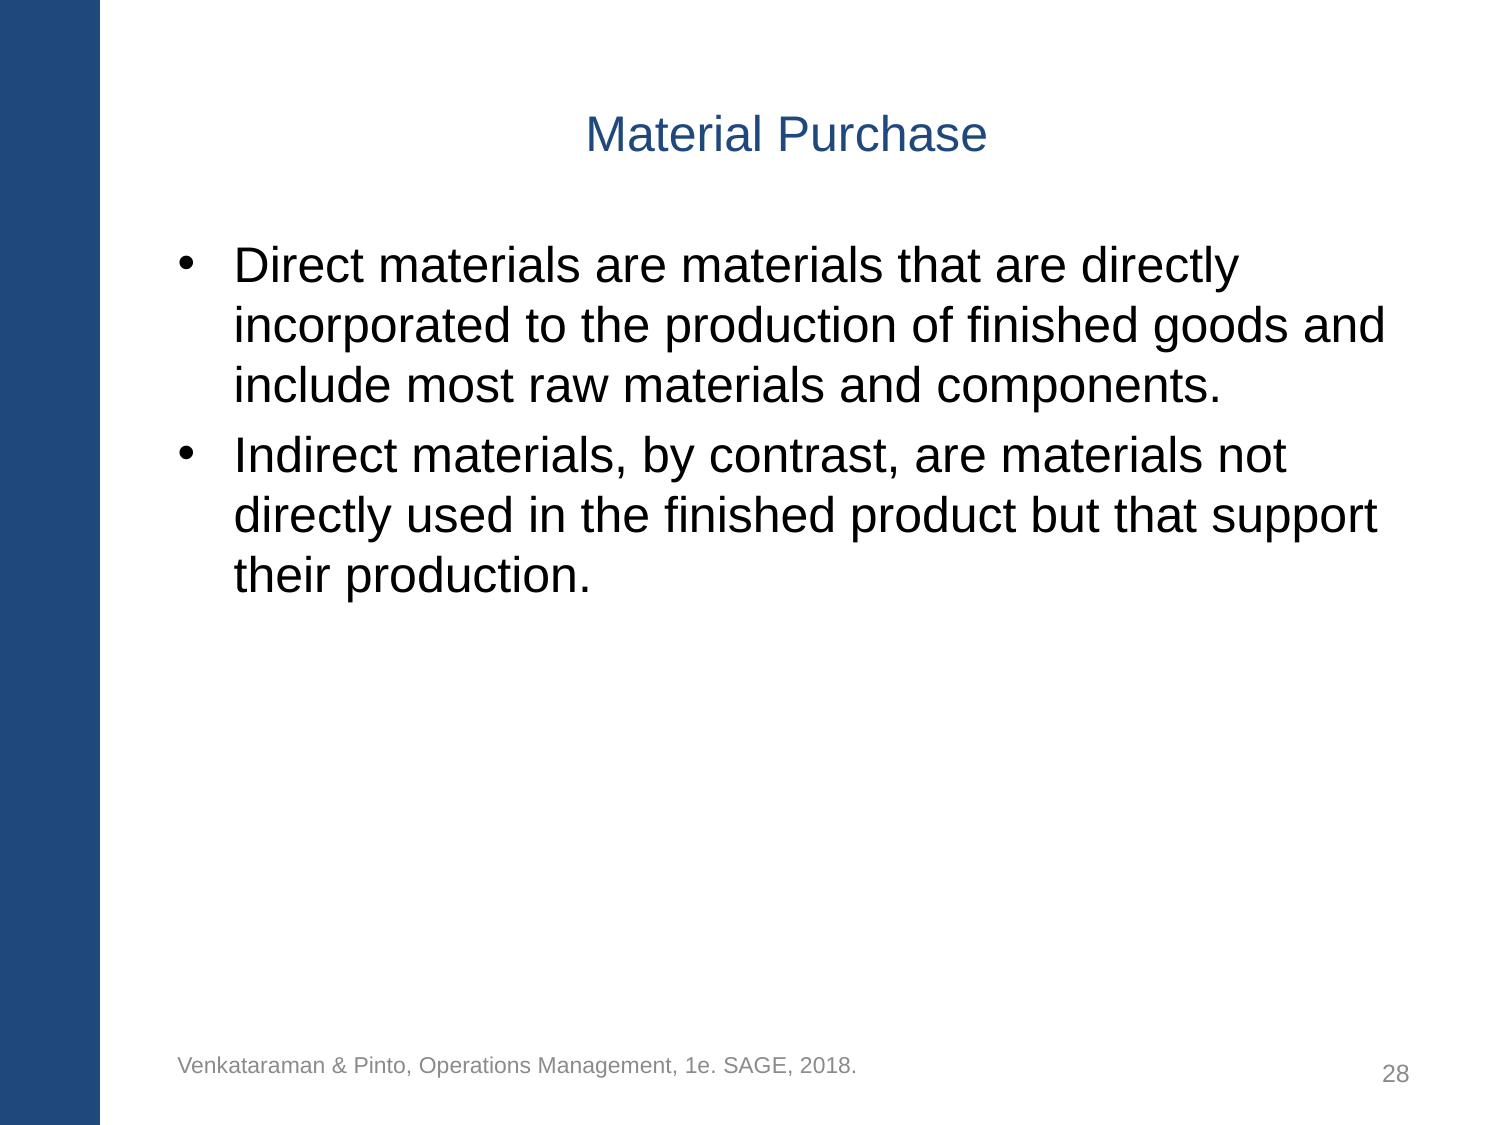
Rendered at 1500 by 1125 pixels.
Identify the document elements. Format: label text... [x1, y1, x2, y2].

title Material Purchase [162, 37, 1425, 224]
list Direct materials are materials that are directly incorporated to the production of finished goods and include most raw materials and components. Indirect materials, by contrast, are materials not directly used in the finished product but that support their production. [162, 224, 1425, 1013]
footer Venkataraman & Pinto, Operations Management, 1e. SAGE, 2018. [162, 1042, 1313, 1103]
slide_number 28 [1350, 1042, 1425, 1103]
